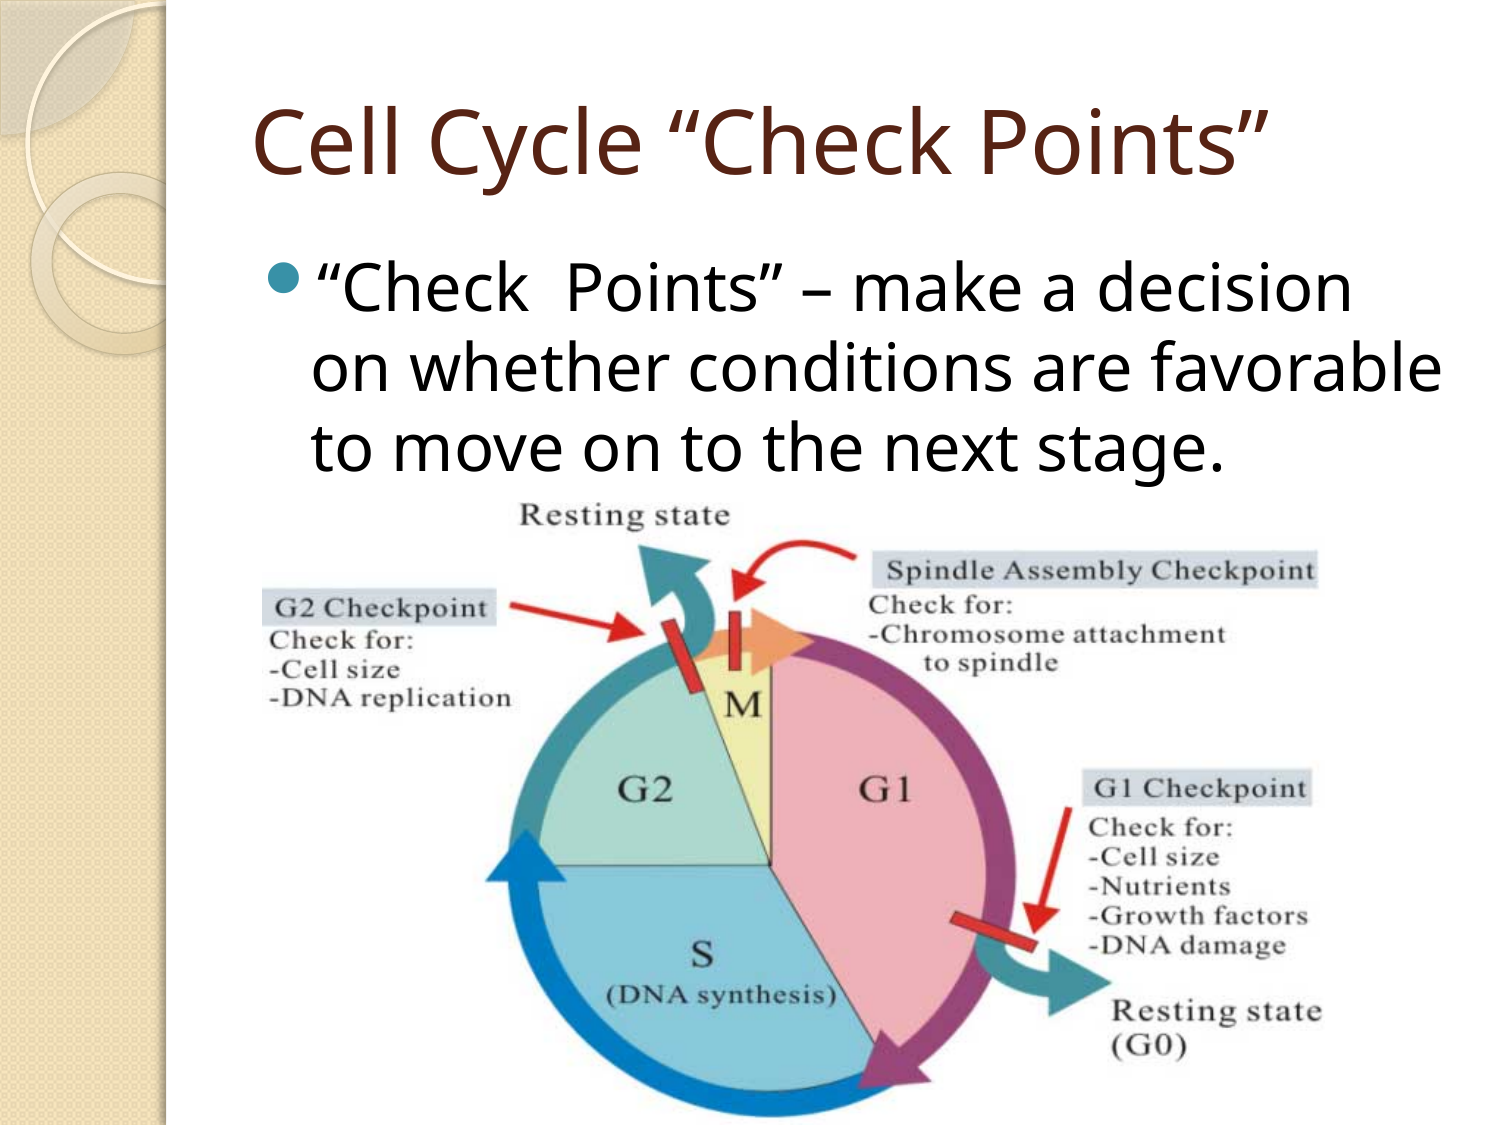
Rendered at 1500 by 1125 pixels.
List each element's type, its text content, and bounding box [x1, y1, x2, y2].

title Cell Cycle “Check Points” [235, 45, 1466, 233]
list “Check Points” – make a decision on whether conditions are favorable to move on to the next stage. [235, 237, 1466, 1025]
picture [262, 501, 1326, 1125]
